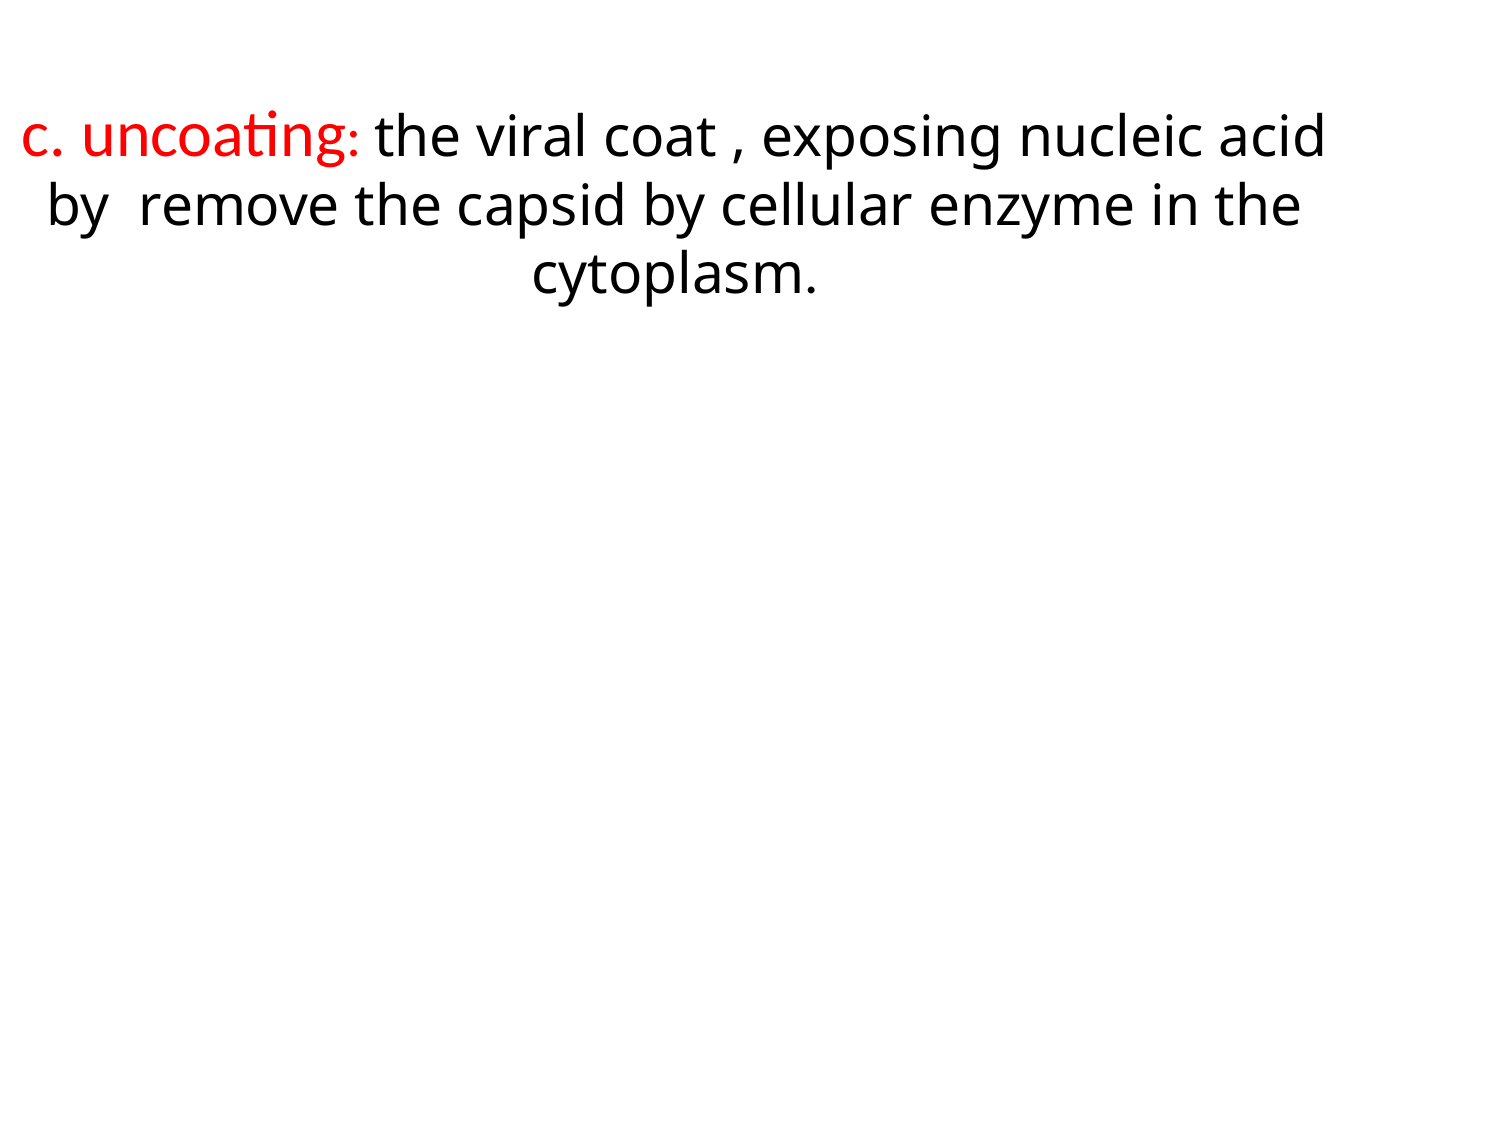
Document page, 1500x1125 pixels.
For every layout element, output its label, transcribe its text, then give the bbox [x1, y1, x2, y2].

title c. uncoating: the viral coat , exposing nucleic acid by remove the capsid by cellular enzyme in the cytoplasm. [0, 82, 1350, 411]
